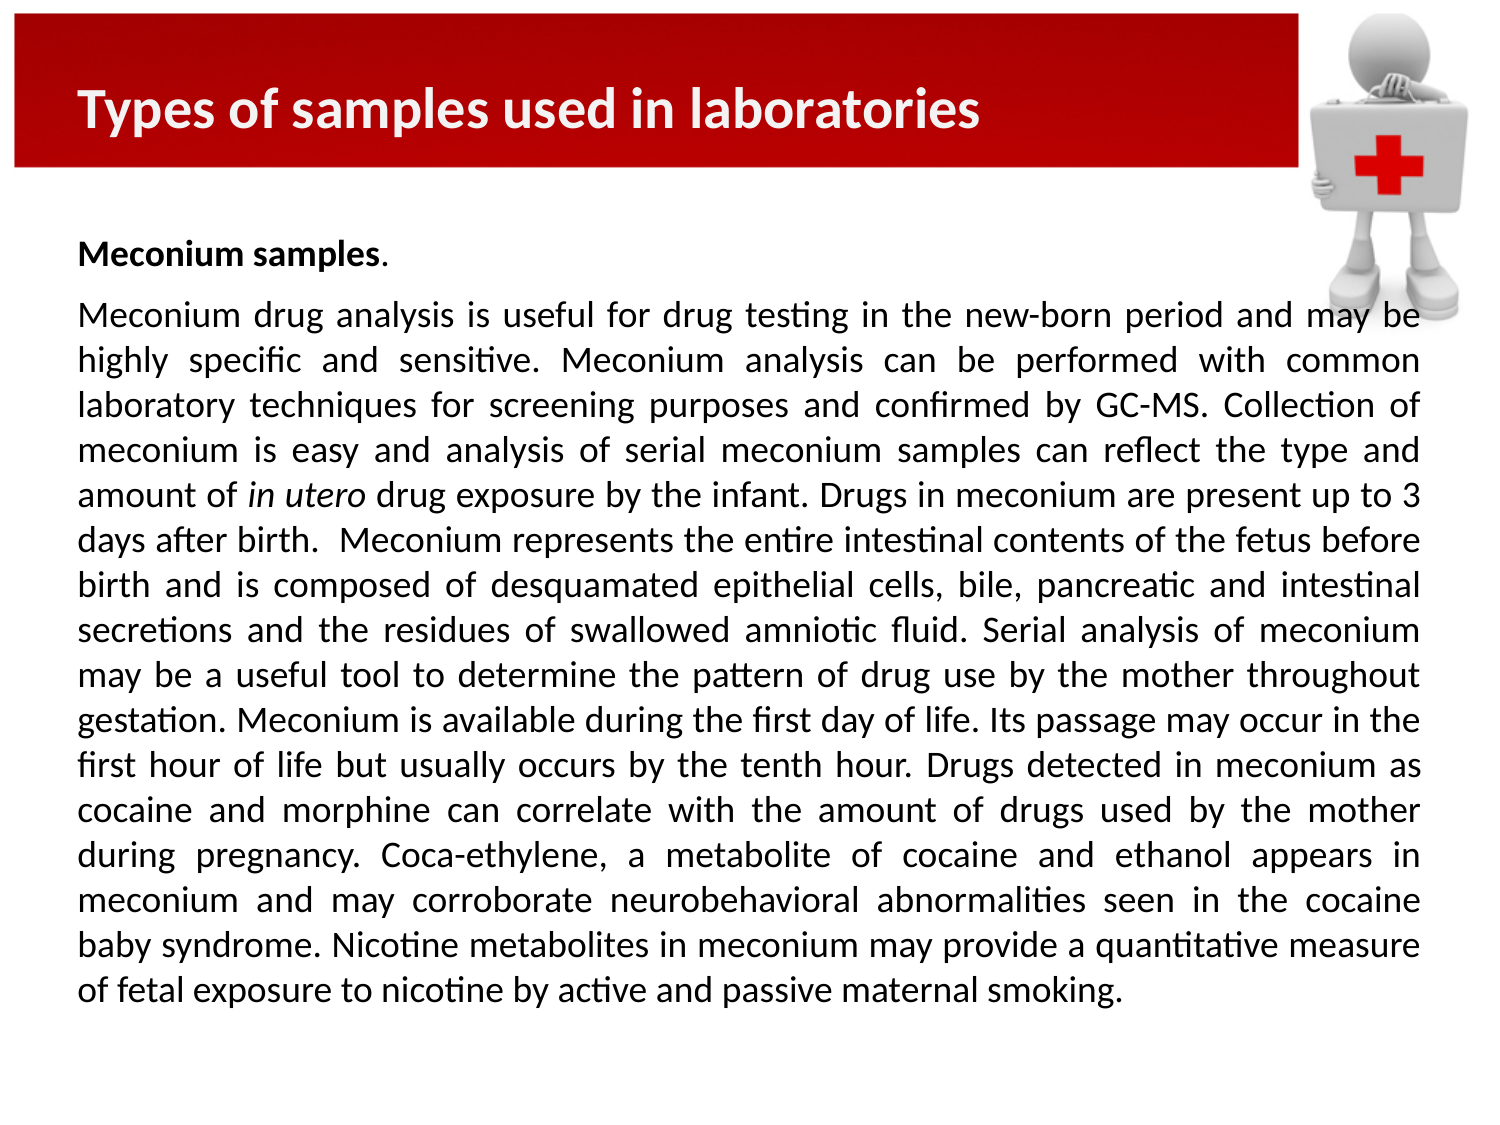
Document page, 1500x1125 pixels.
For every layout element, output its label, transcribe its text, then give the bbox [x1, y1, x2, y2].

picture [0, 0, 1500, 1125]
list Types of samples used in laboratories Meconium samples. Meconium drug analysis is useful for drug testing in the new-born period and may be highly specific and sensitive. Meconium analysis can be performed with common laboratory techniques for screening purposes and confirmed by GC-MS. Collection of meconium is easy and analysis of serial meconium samples can reflect the type and amount of in utero drug exposure by the infant. Drugs in meconium are present up to 3 days after birth. Meconium represents the entire intestinal contents of the fetus before birth and is composed of desquamated epithelial cells, bile, pancreatic and intestinal secretions and the residues of swallowed amniotic fluid. Serial analysis of meconium may be a useful tool to determine the pattern of drug use by the mother throughout gestation. Meconium is available during the first day of life. Its passage may occur in the first hour of life but usually occurs by the tenth hour. Drugs detected in meconium as cocaine and morphine can correlate with the amount of drugs used by the mother during pregnancy. Coca-ethylene, a metabolite of cocaine and ethanol appears in meconium and may corroborate neurobehavioral abnormalities seen in the cocaine baby syndrome. Nicotine metabolites in meconium may provide a quantitative measure of fetal exposure to nicotine by active and passive maternal smoking. [62, 62, 1438, 1125]
